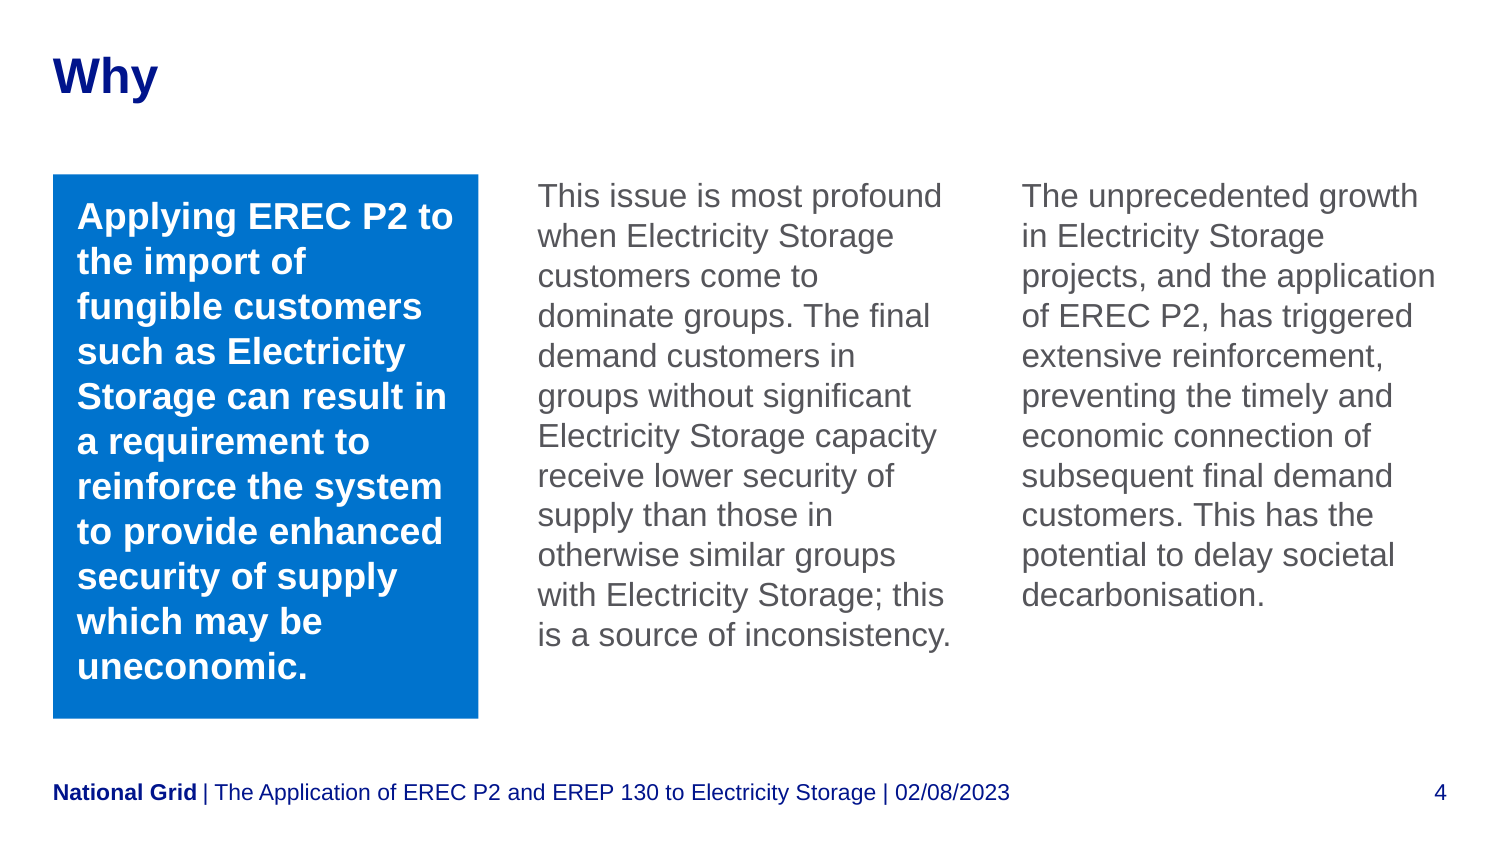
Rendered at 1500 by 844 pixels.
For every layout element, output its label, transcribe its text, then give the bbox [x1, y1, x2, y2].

list This issue is most profound when Electricity Storage customers come to dominate groups. The final demand customers in groups without significant Electricity Storage capacity receive lower security of supply than those in otherwise similar groups with Electricity Storage; this is a source of inconsistency. [537, 174, 963, 659]
list The unprecedented growth in Electricity Storage projects, and the application of EREC P2, has triggered extensive reinforcement, preventing the timely and economic connection of subsequent final demand customers. This has the potential to delay societal decarbonisation. [1021, 174, 1447, 685]
title Why [52, 43, 1447, 115]
list Applying EREC P2 to the import of fungible customers such as Electricity Storage can result in a requirement to reinforce the system to provide enhanced security of supply which may be uneconomic. [53, 174, 479, 719]
footer | The Application of EREC P2 and EREP 130 to Electricity Storage | 02/08/2023 [202, 777, 1383, 806]
